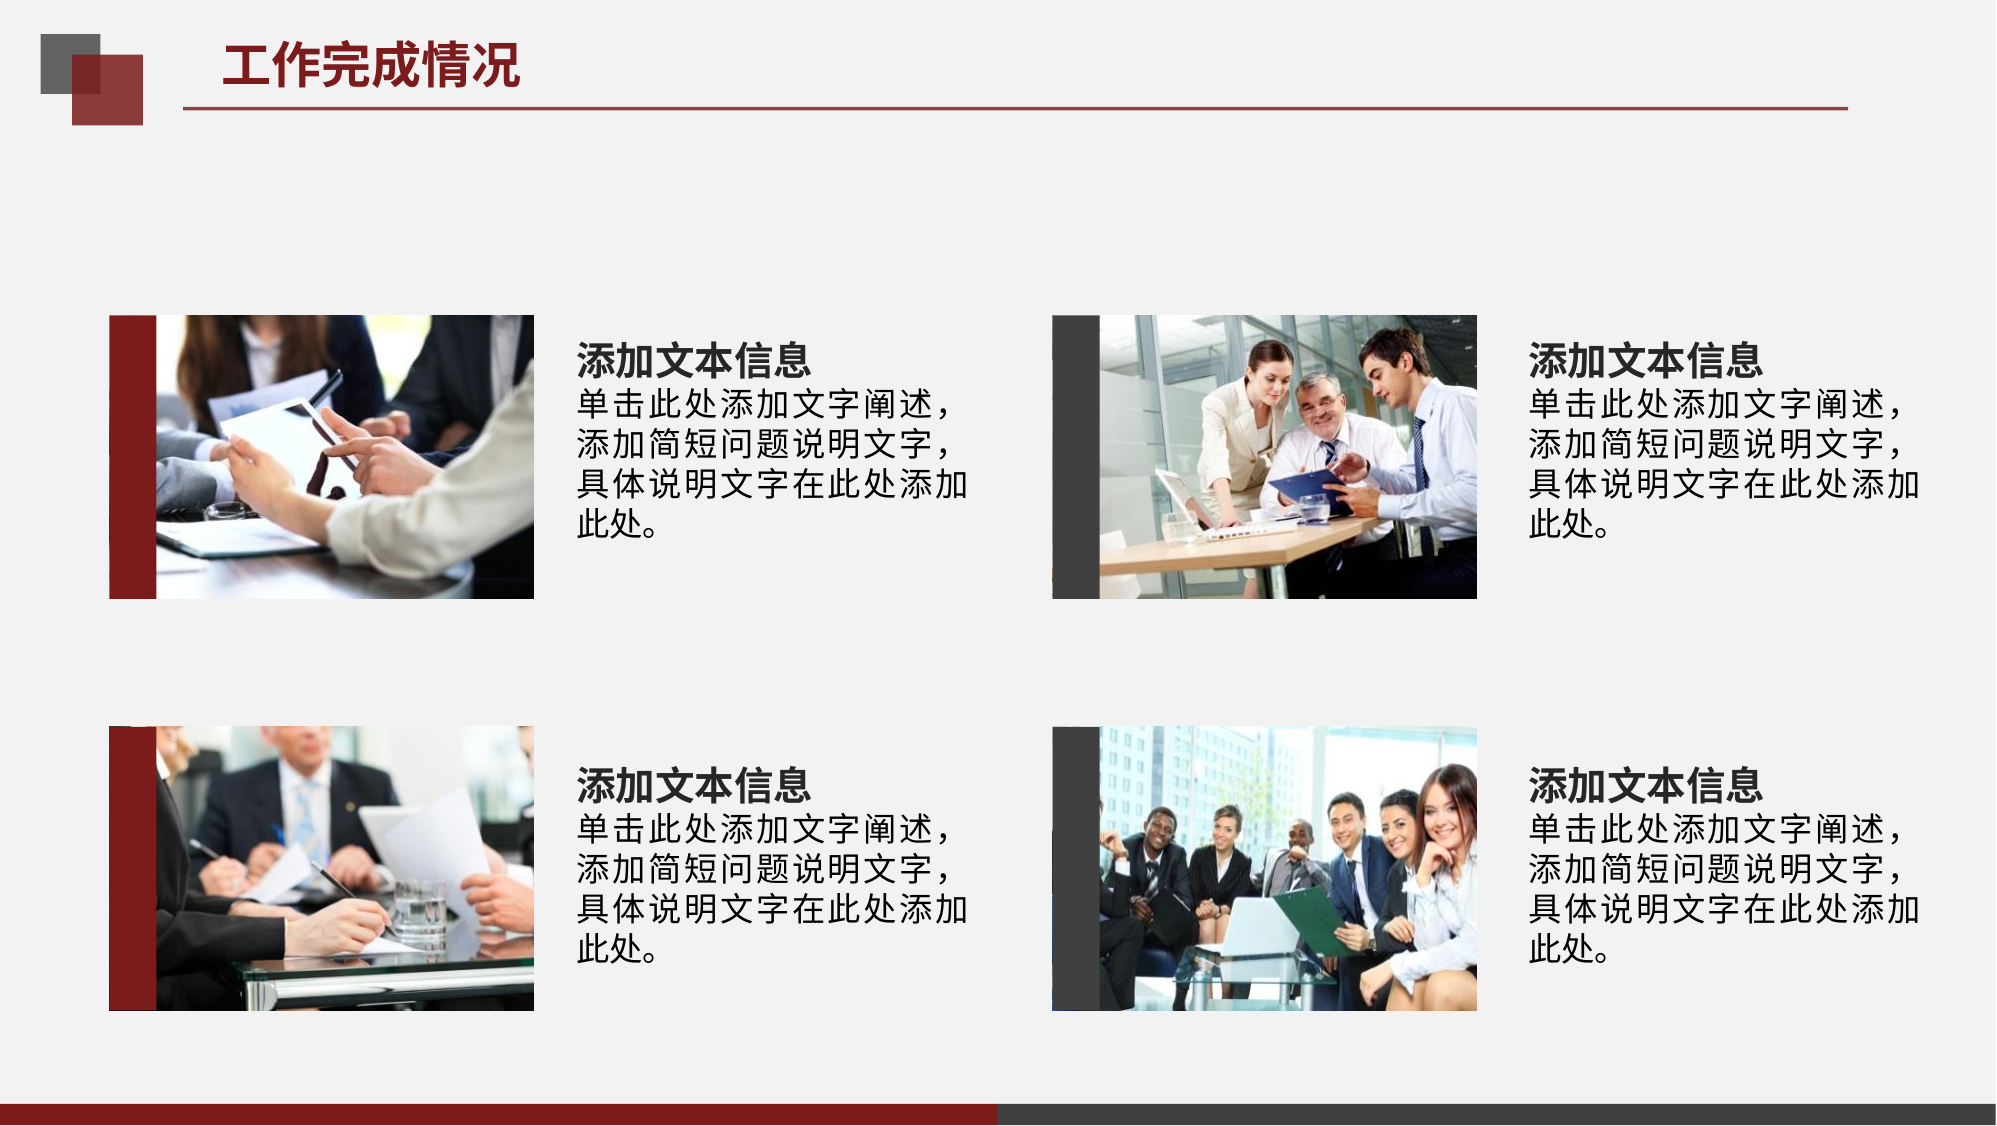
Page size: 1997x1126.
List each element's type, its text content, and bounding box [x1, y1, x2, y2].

text_box 添加文本信息 单击此处添加文字阐述，添加简短问题说明文字，具体说明文字在此处添加此处。 [556, 325, 990, 554]
text_box 工作完成情况 [206, 25, 668, 101]
picture [108, 315, 534, 600]
picture [108, 726, 534, 1011]
picture [1052, 726, 1478, 1011]
text_box 添加文本信息 单击此处添加文字阐述，添加简短问题说明文字，具体说明文字在此处添加此处。 [1508, 325, 1942, 554]
text_box 添加文本信息 单击此处添加文字阐述，添加简短问题说明文字，具体说明文字在此处添加此处。 [556, 750, 990, 980]
picture [1052, 315, 1477, 600]
text_box 添加文本信息 单击此处添加文字阐述，添加简短问题说明文字，具体说明文字在此处添加此处。 [1508, 750, 1942, 980]
